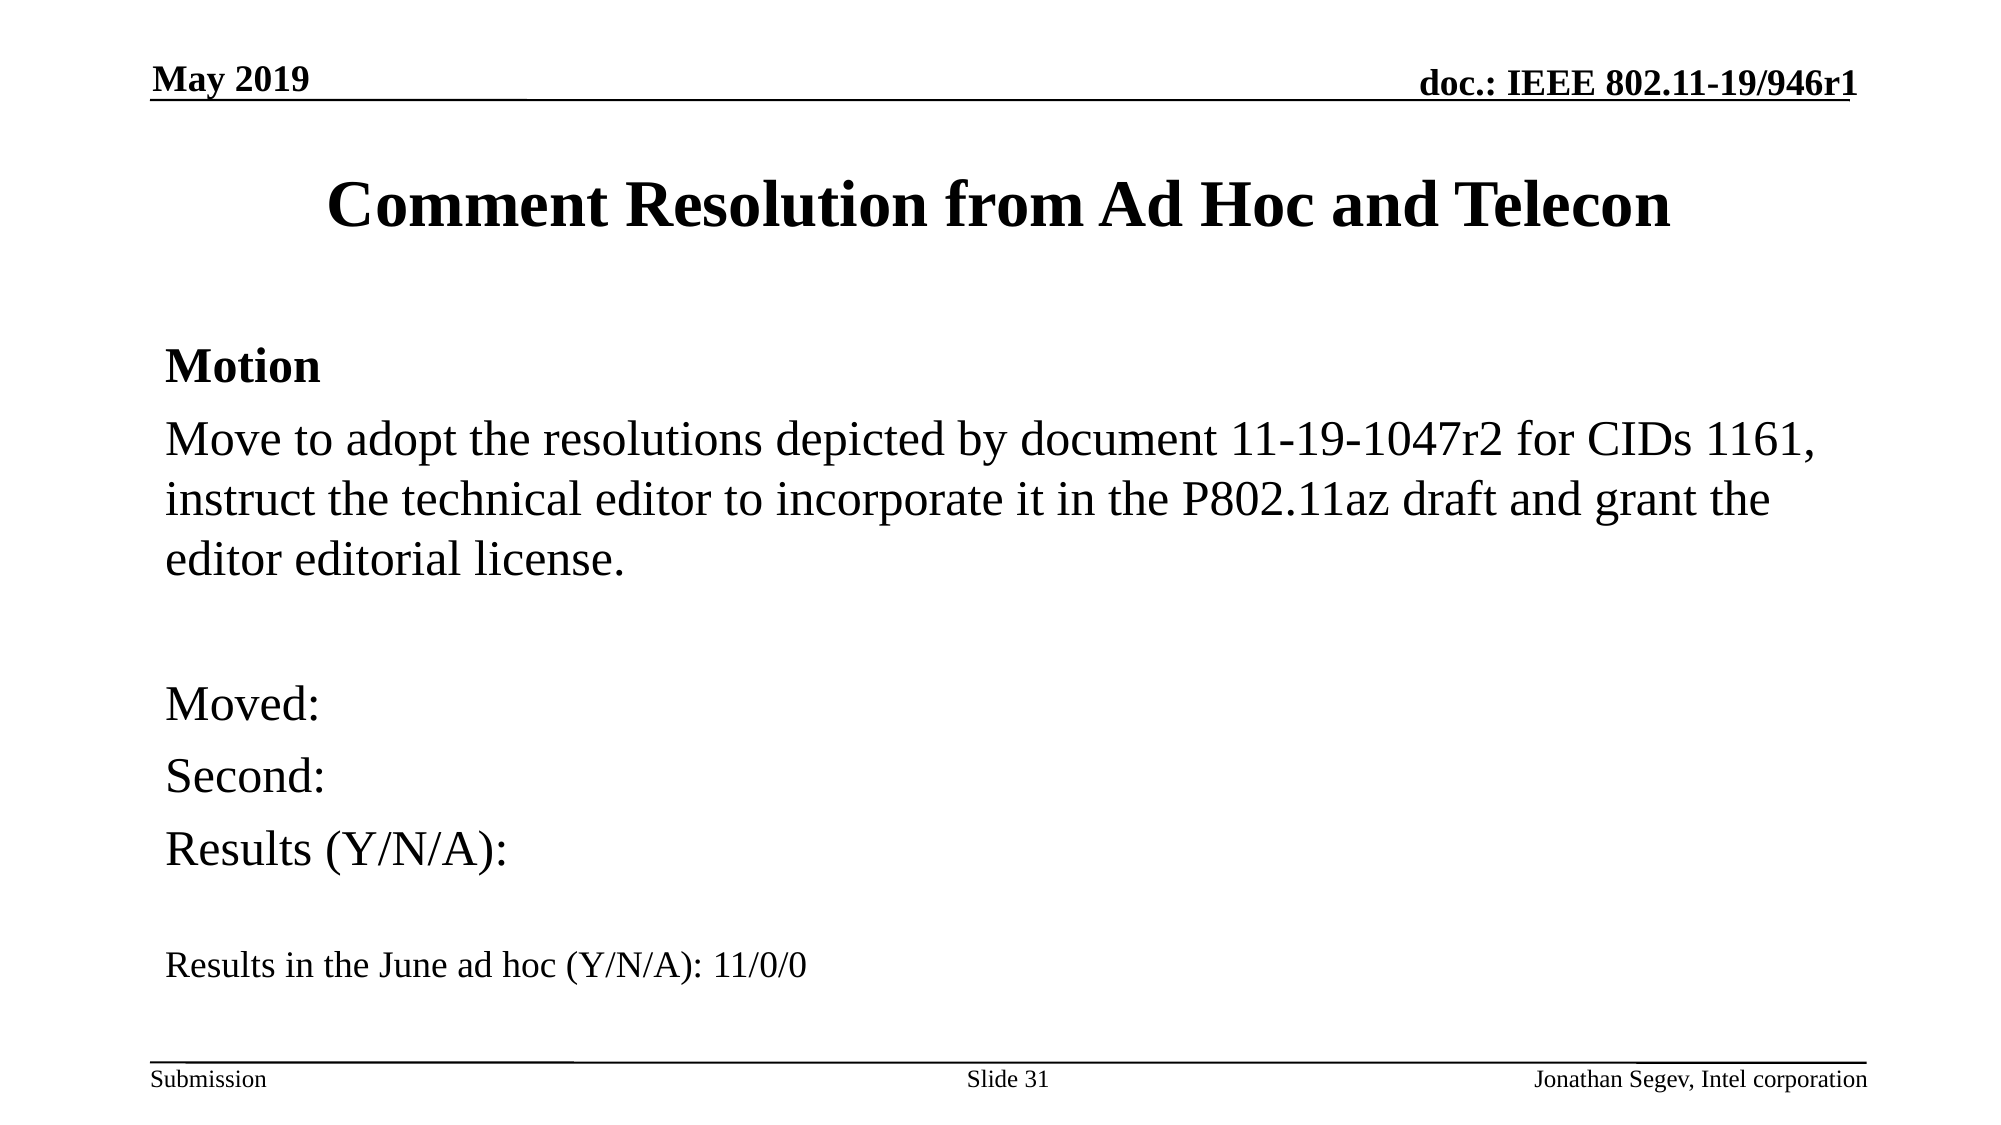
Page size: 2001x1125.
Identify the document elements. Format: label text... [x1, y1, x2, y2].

slide_number Slide 31 [950, 1061, 1067, 1123]
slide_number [152, 54, 563, 100]
list Motion Move to adopt the resolutions depicted by document 11-19-1047r2 for CIDs 1161, instruct the technical editor to incorporate it in the P802.11az draft and grant the editor editorial license. Moved: Second: Results (Y/N/A): Results in the June ad hoc (Y/N/A): 11/0/0 [149, 324, 1850, 1000]
footer Jonathan Segev, Intel corporation [1171, 1061, 1869, 1093]
title Comment Resolution from Ad Hoc and Telecon [149, 112, 1850, 288]
